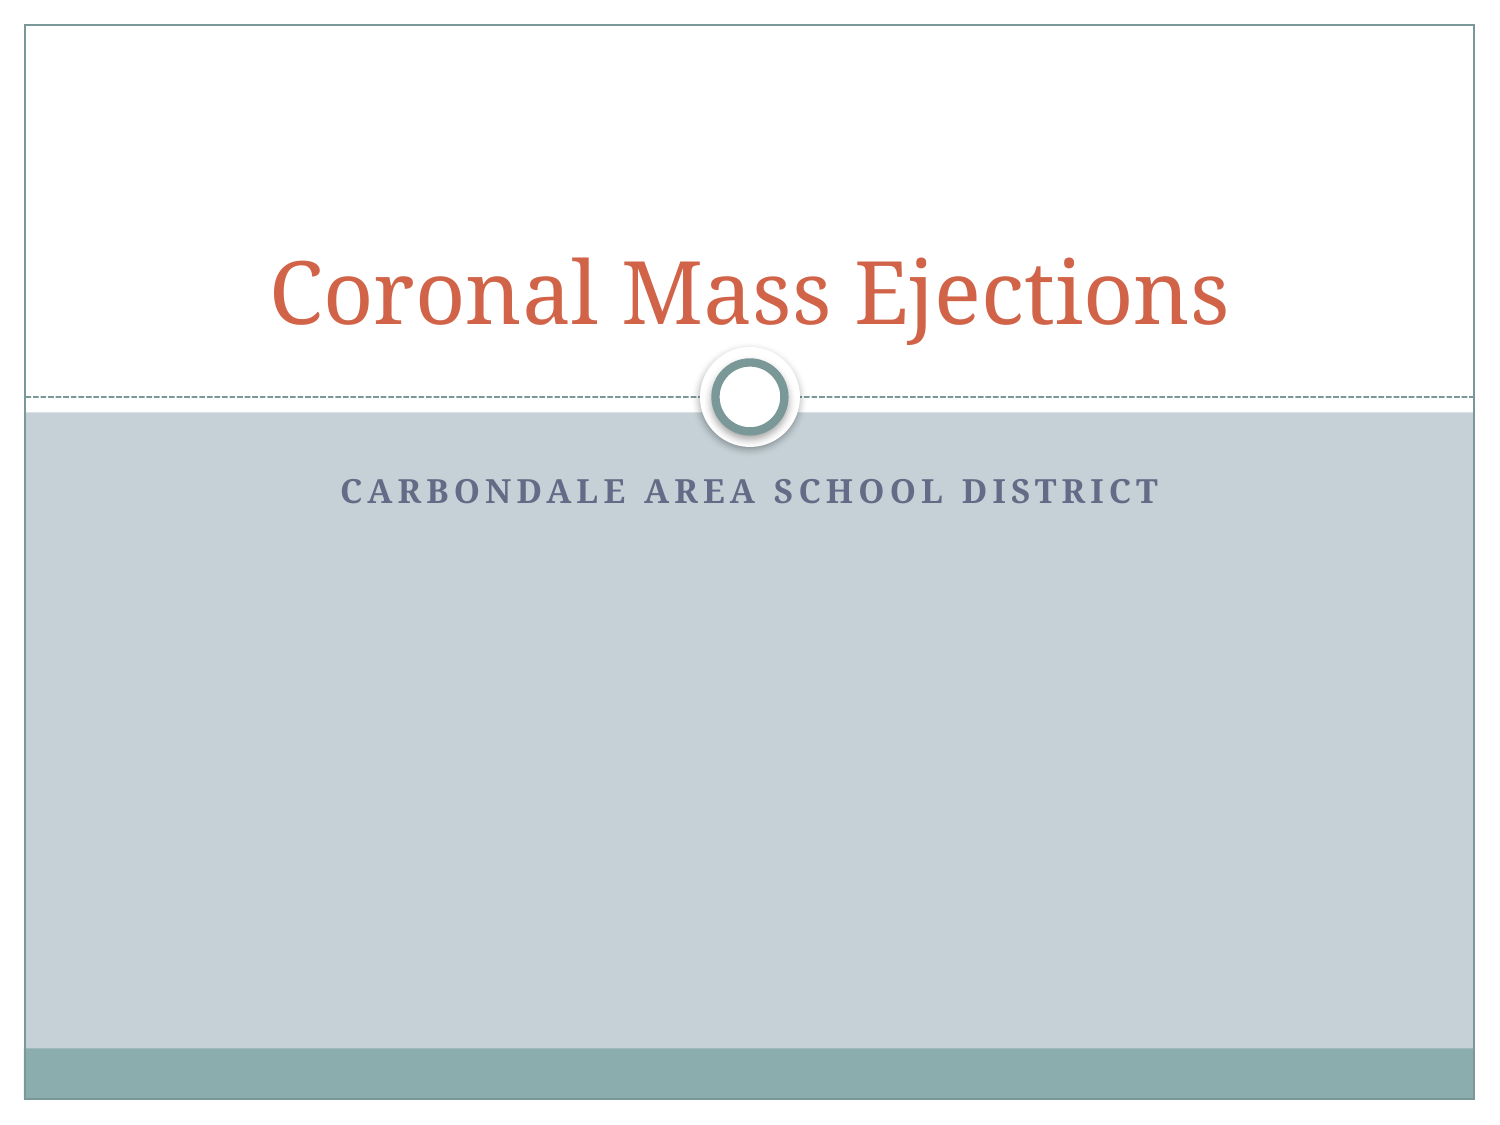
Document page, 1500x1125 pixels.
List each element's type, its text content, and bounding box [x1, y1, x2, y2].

subtitle Carbondale Area School District [225, 462, 1275, 750]
title Coronal Mass Ejections [112, 62, 1388, 350]
